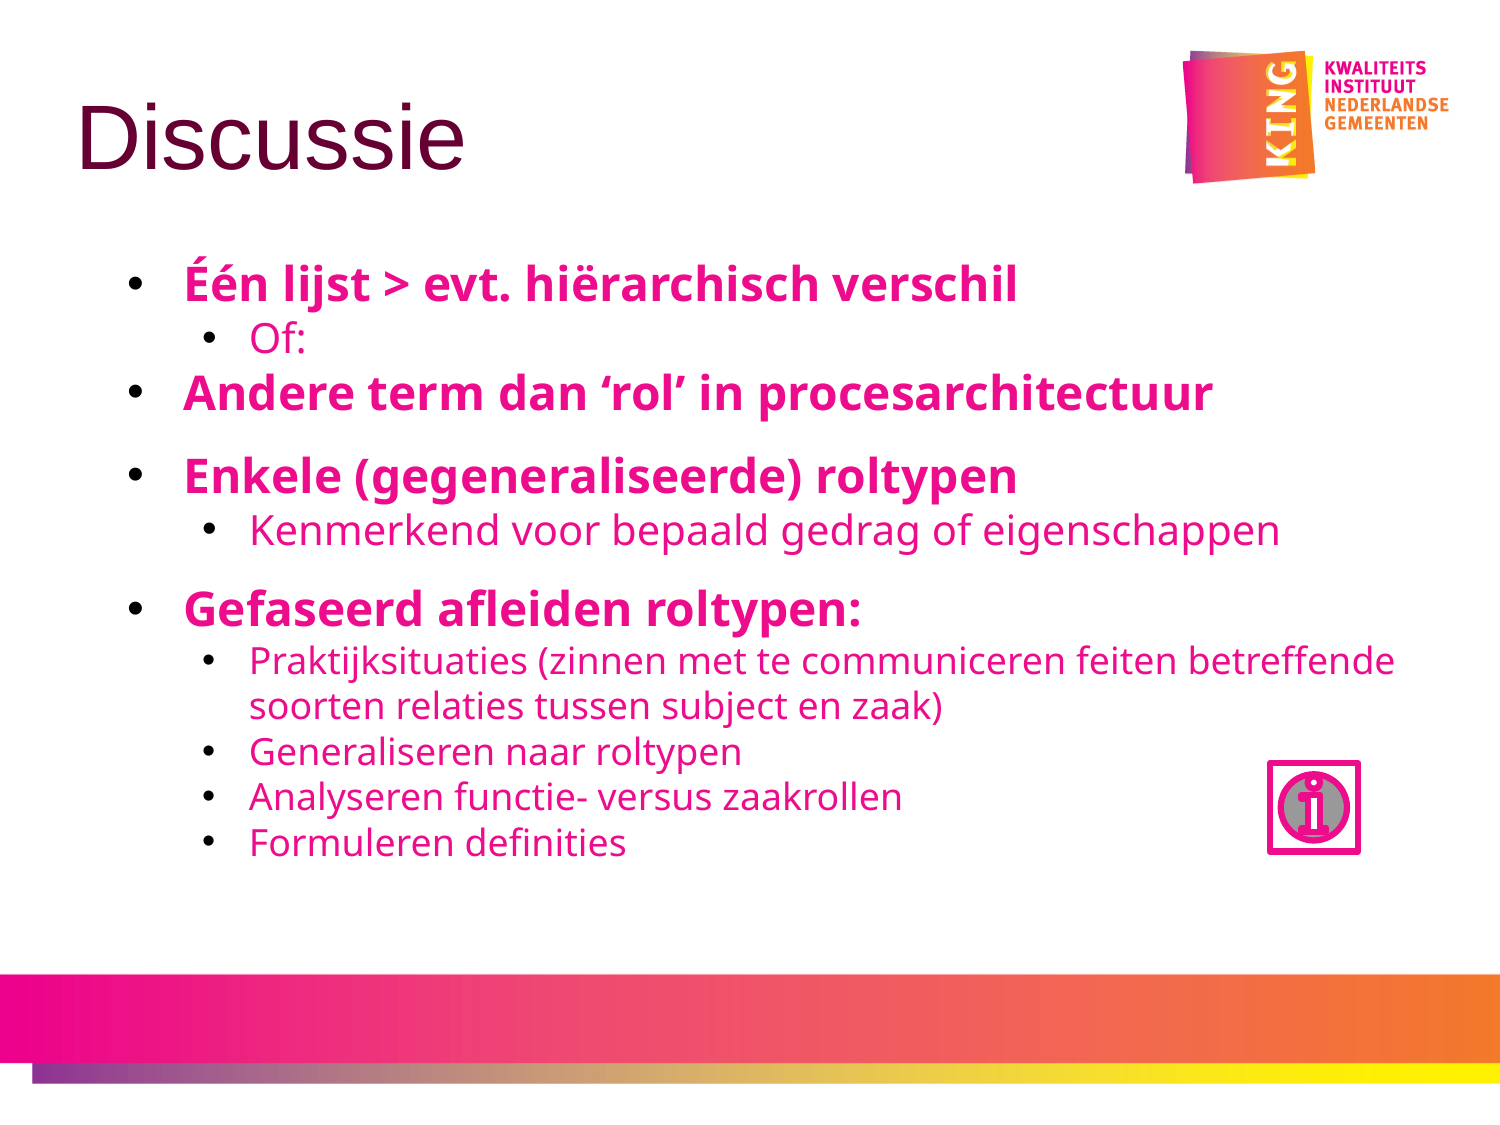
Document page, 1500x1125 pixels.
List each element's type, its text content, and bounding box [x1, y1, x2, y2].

list Één lijst > evt. hiërarchisch verschil Of: Andere term dan ‘rol’ in procesarchitectuur Enkele (gegeneraliseerde) roltypen Kenmerkend voor bepaald gedrag of eigenschappen Gefaseerd afleiden roltypen: Praktijksituaties (zinnen met te communiceren feiten betreffende soorten relaties tussen subject en zaak) Generaliseren naar roltypen Analyseren functie- versus zaakrollen Formuleren definities [111, 245, 1500, 989]
picture [0, 0, 1500, 1125]
title Discussie [74, 44, 1425, 233]
text_box [1269, 763, 1359, 852]
